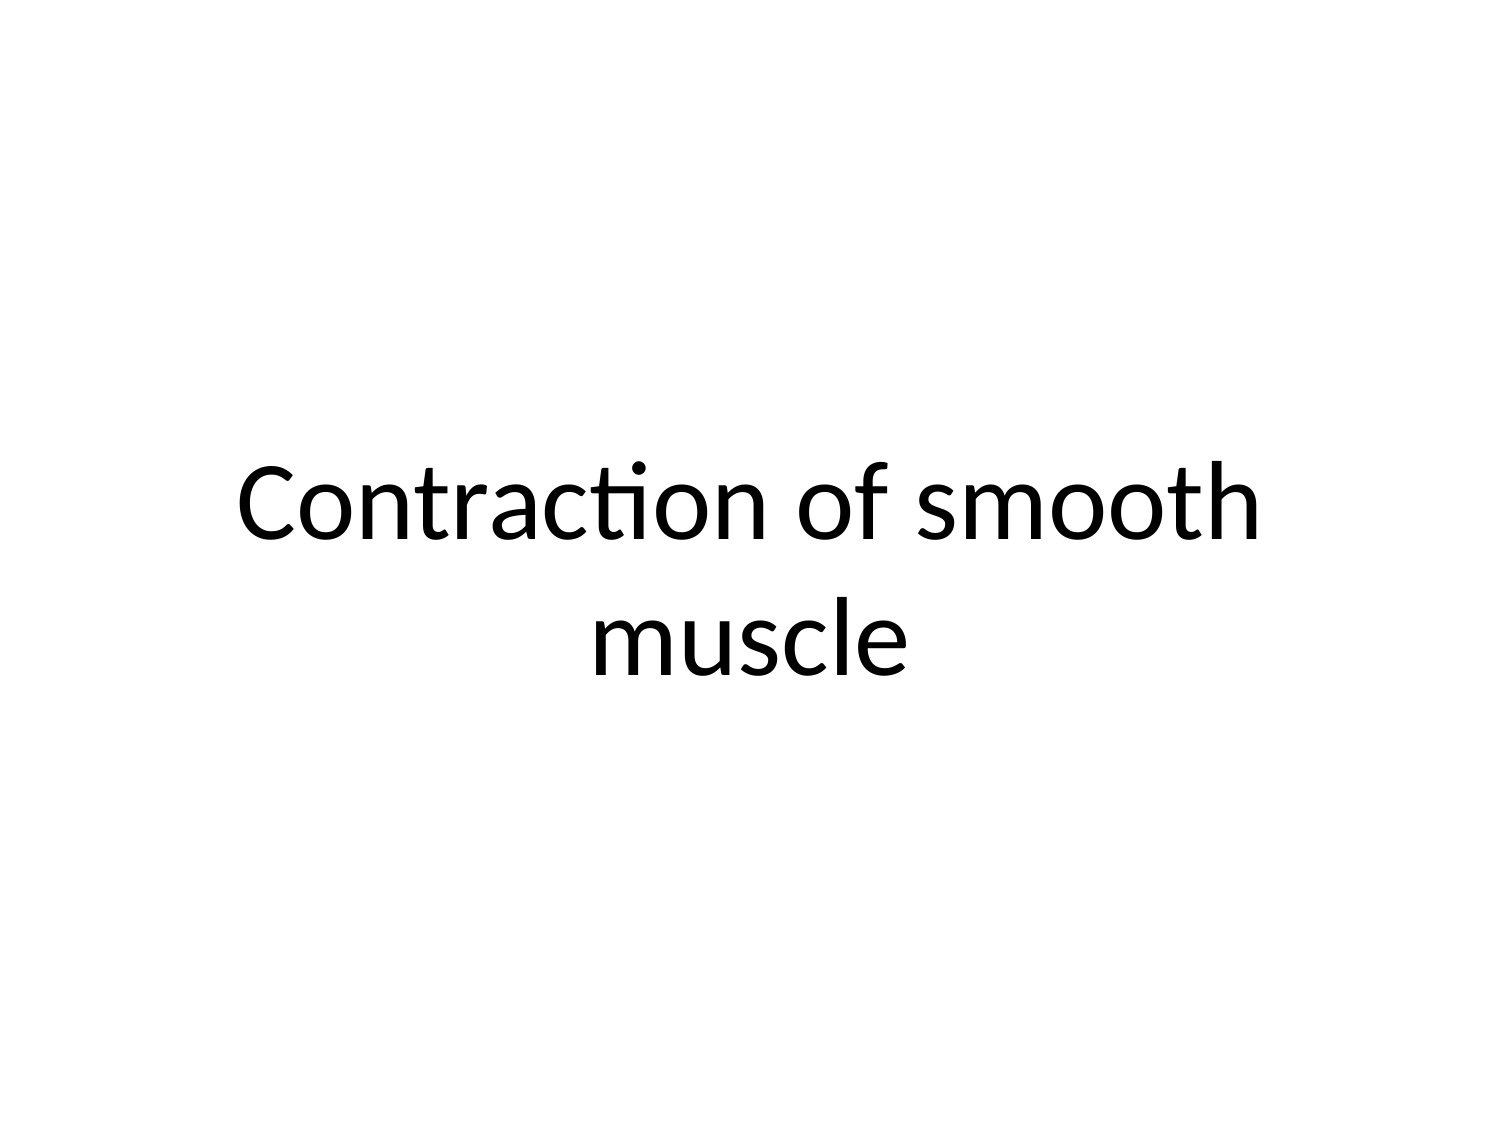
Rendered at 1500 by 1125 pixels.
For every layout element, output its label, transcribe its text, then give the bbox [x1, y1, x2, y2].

title Contraction of smooth muscle [74, 414, 1426, 711]
